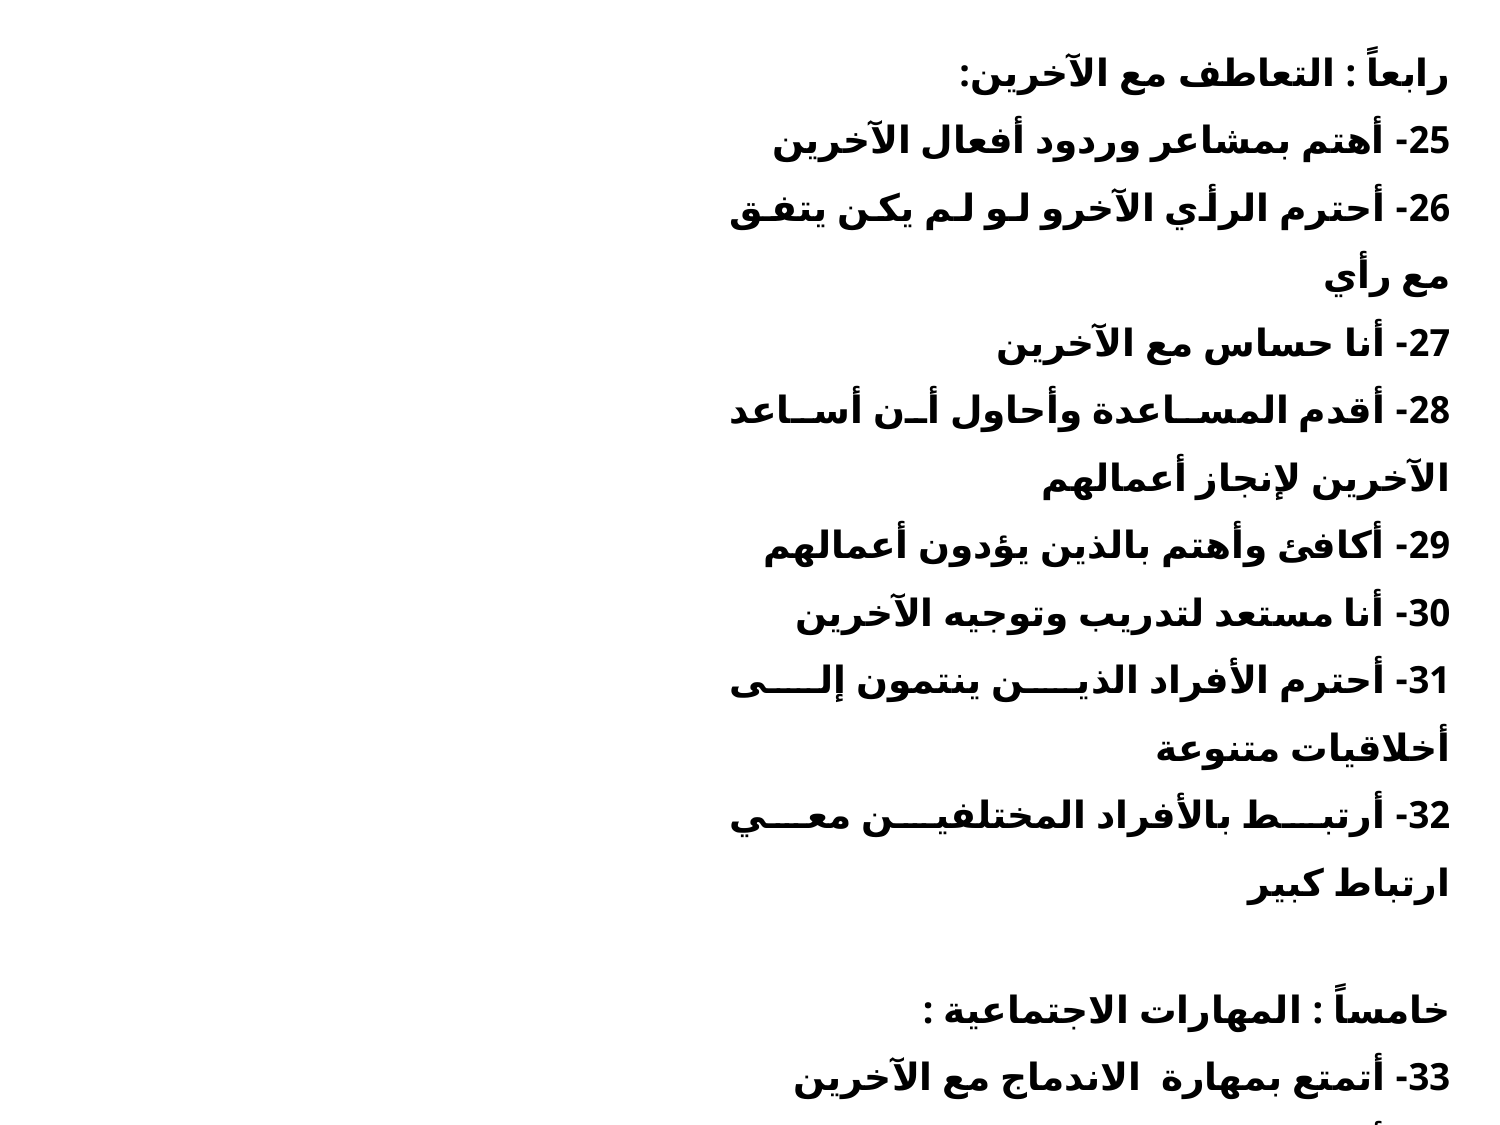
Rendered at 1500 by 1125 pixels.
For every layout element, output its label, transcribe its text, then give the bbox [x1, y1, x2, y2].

text_box رابعاً : التعاطف مع الآخرين: 25- أهتم بمشاعر وردود أفعال الآخرين 26- أحترم الرأي الآخرو لو لم يكن يتفق مع رأي 27- أنا حساس مع الآخرين 28- أقدم المساعدة وأحاول أن أساعد الآخرين لإنجاز أعمالهم 29- أكافئ وأهتم بالذين يؤدون أعمالهم 30- أنا مستعد لتدريب وتوجيه الآخرين 31- أحترم الأفراد الذين ينتمون إلى أخلاقيات متنوعة 32- أرتبط بالأفراد المختلفين معي ارتباط كبير خامساً : المهارات الاجتماعية : 33- أتمتع بمهارة الاندماج مع الآخرين 34- أستطيع الاتصال بفاعلية وشفافية 35- أنا مستمع جيد [715, 18, 1466, 1125]
